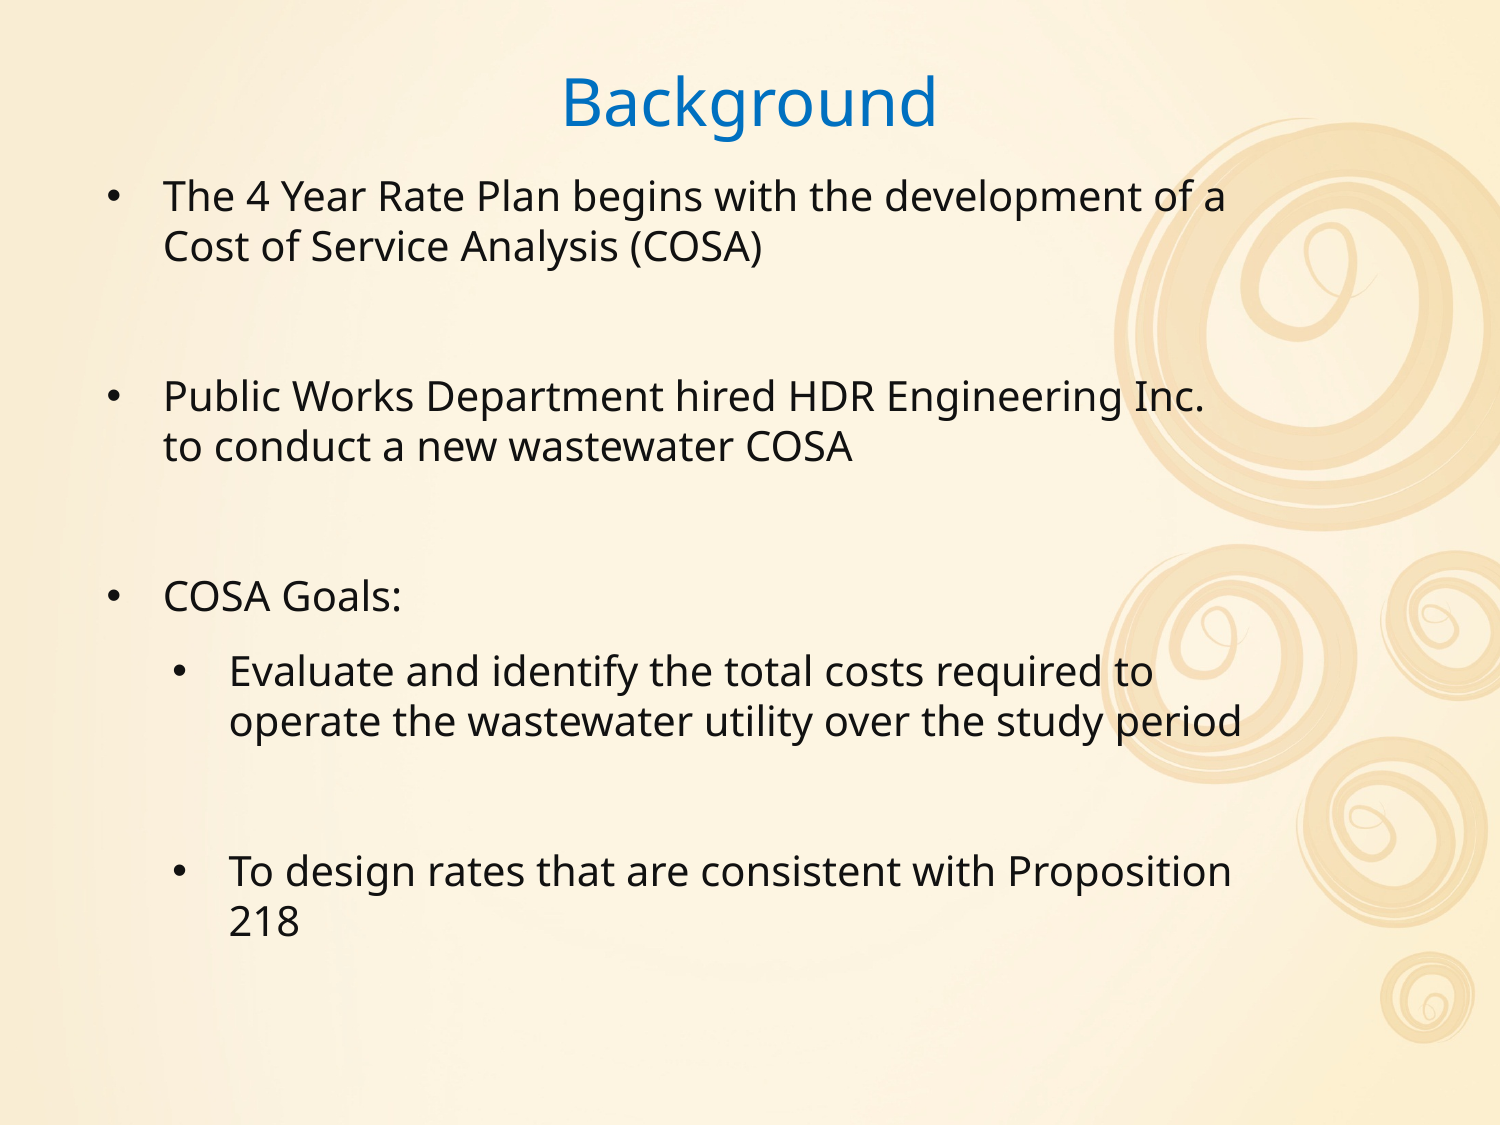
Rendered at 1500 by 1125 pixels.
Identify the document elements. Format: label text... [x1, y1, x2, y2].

text_box The 4 Year Rate Plan begins with the development of a Cost of Service Analysis (COSA) Public Works Department hired HDR Engineering Inc. to conduct a new wastewater COSA COSA Goals: Evaluate and identify the total costs required to operate the wastewater utility over the study period To design rates that are consistent with Proposition 218 [91, 162, 1263, 1082]
title Background [75, 0, 1425, 200]
picture [0, 0, 1500, 1125]
